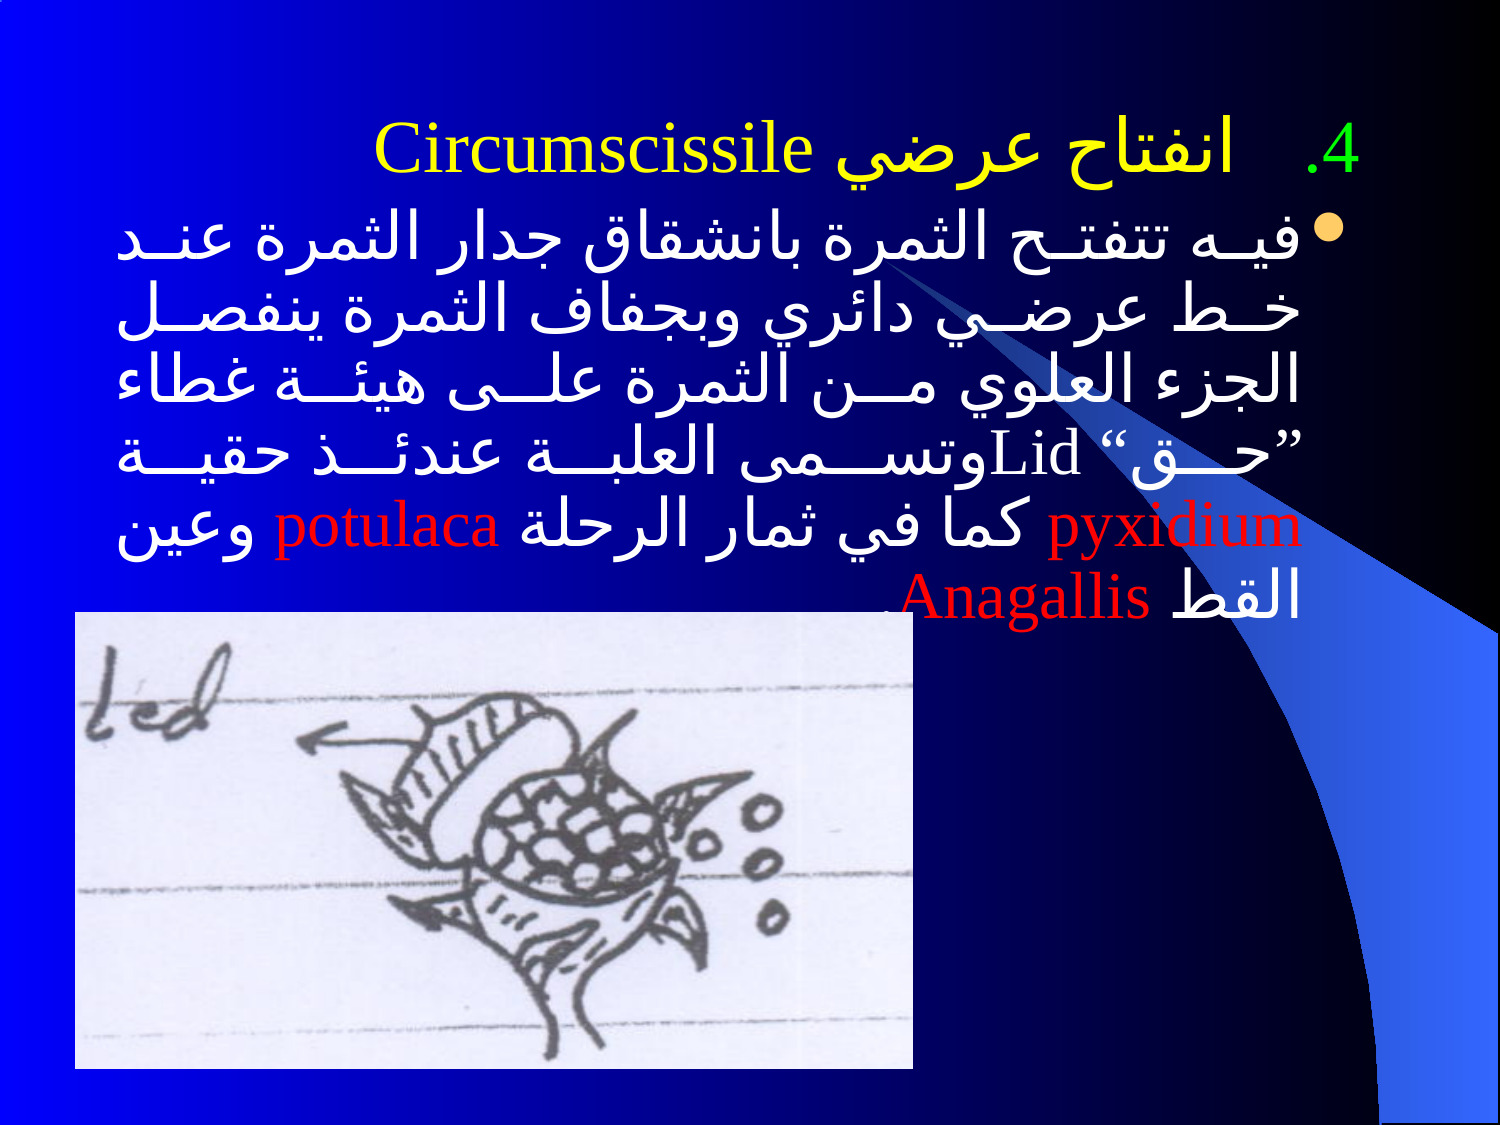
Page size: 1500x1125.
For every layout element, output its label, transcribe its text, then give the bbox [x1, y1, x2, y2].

picture [74, 612, 913, 1069]
text_box انفتاح عرضي Circumscissile فيه تتفتح الثمرة بانشقاق جدار الثمرة عند خط عرضي دائري وبجفاف الثمرة ينفصل الجزء العلوي من الثمرة على هيئة غطاء ”حق“ Lidوتسمى العلبة عندئذ حقية pyxidium كما في ثمار الرحلة potulaca وعين القط Anagallis. [99, 99, 1375, 613]
